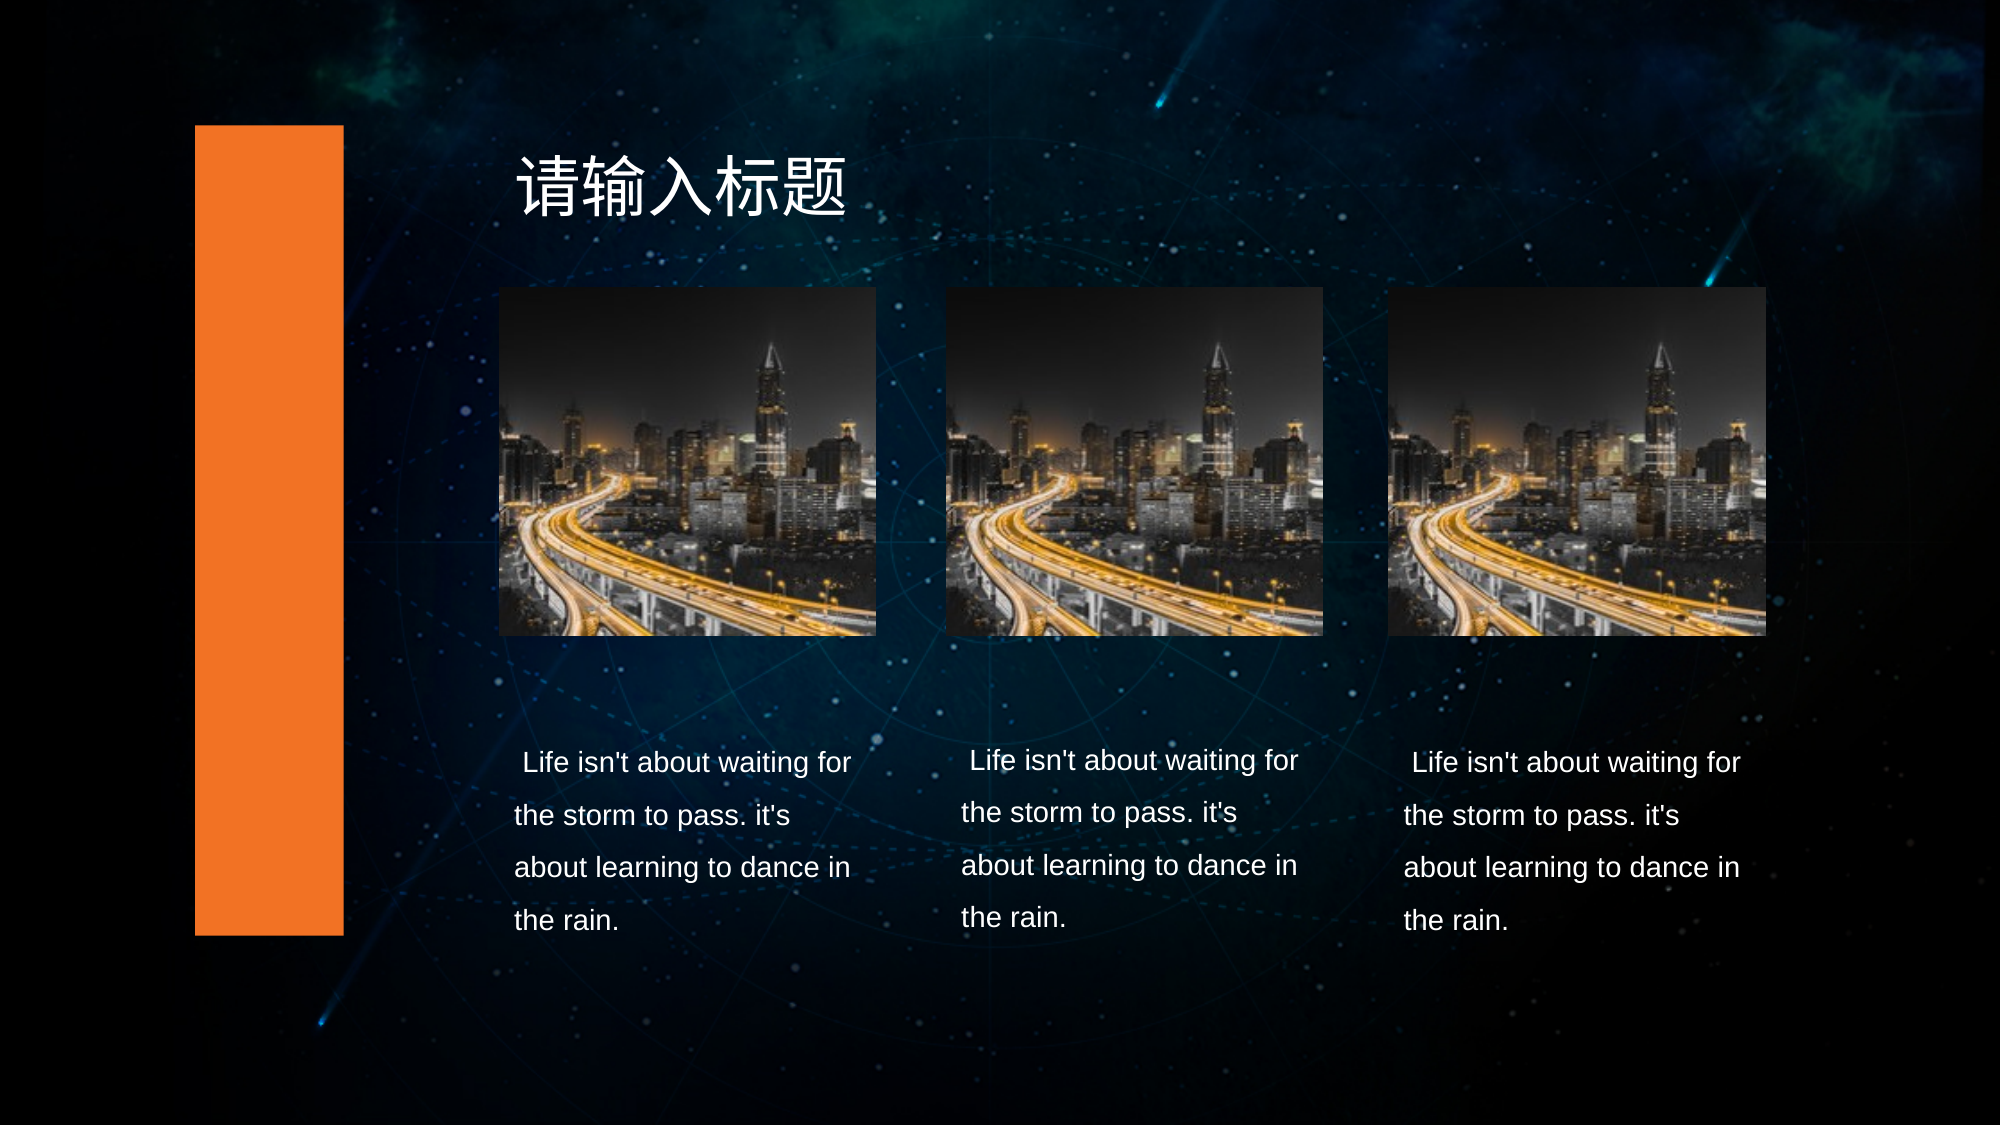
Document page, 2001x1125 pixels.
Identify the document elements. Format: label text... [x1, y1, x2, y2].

text_box Life isn't about waiting for the storm to pass. it's about learning to dance in the rain. [499, 718, 877, 944]
picture [0, 0, 2000, 1125]
text_box 请输入标题 [499, 137, 863, 233]
text_box Life isn't about waiting for the storm to pass. it's about learning to dance in the rain. [1388, 718, 1766, 944]
text_box Life isn't about waiting for the storm to pass. it's about learning to dance in the rain. [946, 716, 1324, 941]
text_box [195, 125, 344, 936]
